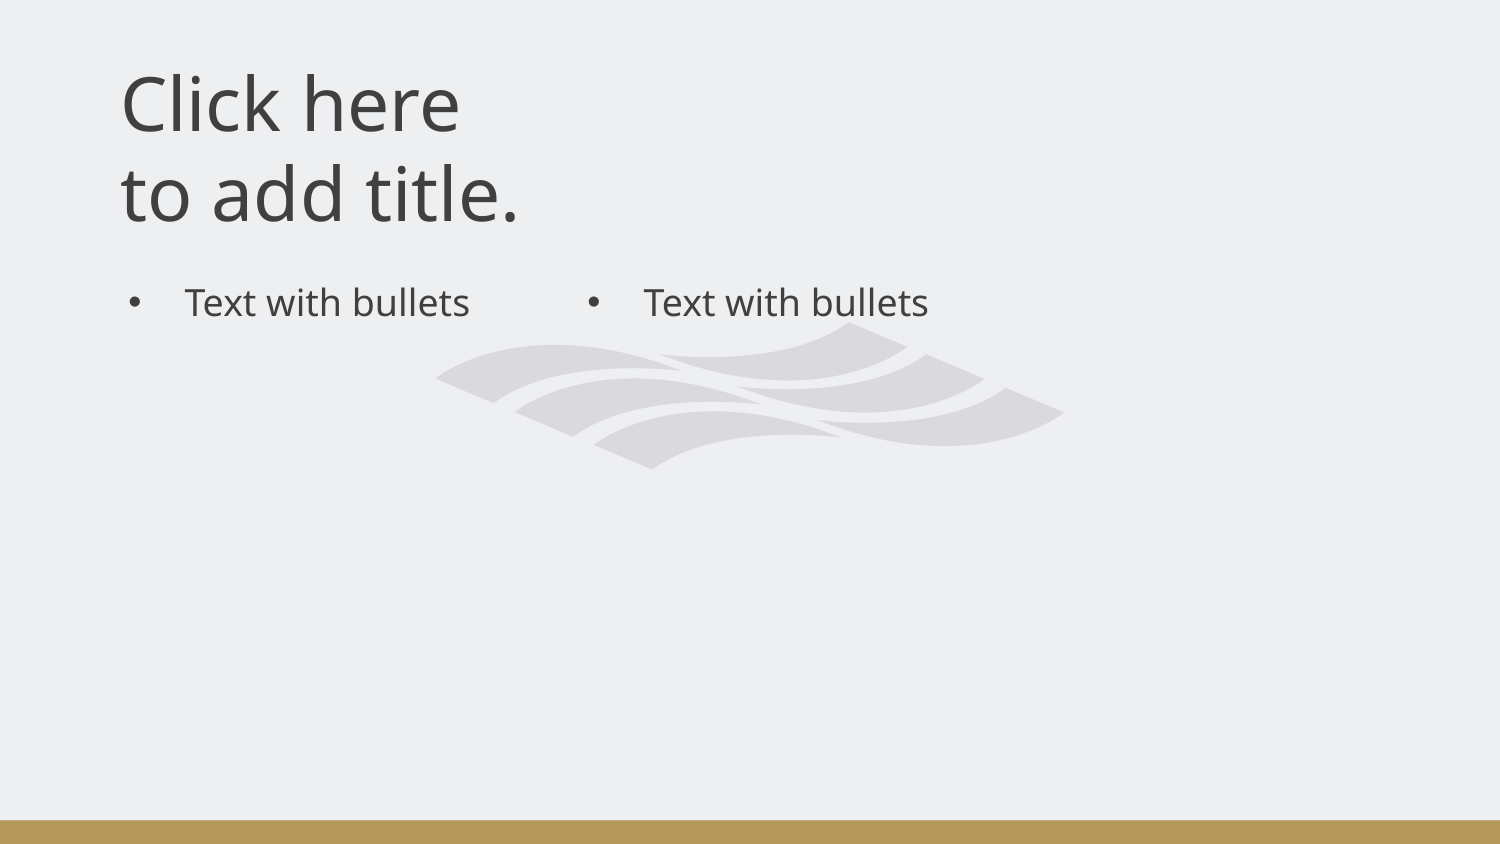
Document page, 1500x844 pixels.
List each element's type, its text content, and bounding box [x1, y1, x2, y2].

text_box Text with bullets [572, 271, 1012, 753]
list Text with bullets [113, 271, 553, 753]
title Click here to add title. [104, 36, 700, 256]
picture [0, 0, 1500, 844]
